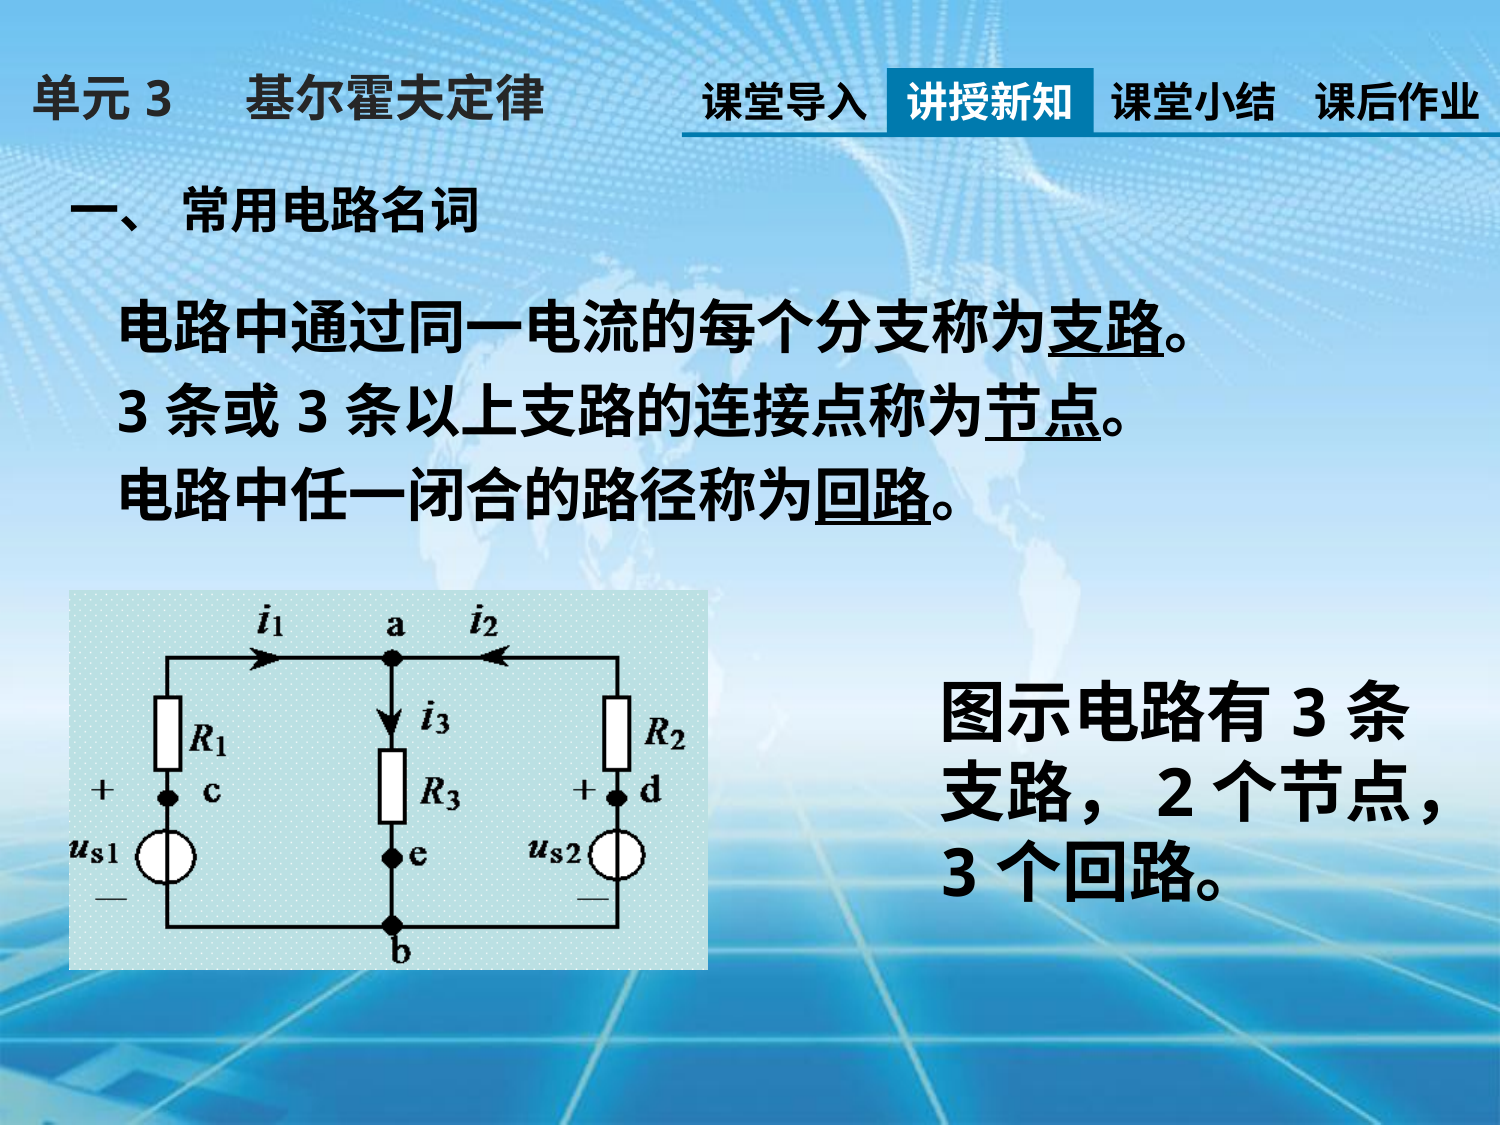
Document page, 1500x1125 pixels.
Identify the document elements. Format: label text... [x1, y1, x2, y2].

text_box 电路中通过同一电流的每个分支称为支路。 3条或3条以上支路的连接点称为节点。 电路中任一闭合的路径称为回路。 [100, 268, 1426, 536]
text_box 一、 常用电路名词 [20, 159, 531, 258]
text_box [16, 59, 1500, 135]
text_box 图示电路有3条支路，2个节点，3个回路。 [924, 662, 1438, 918]
picture [0, 0, 1500, 1125]
